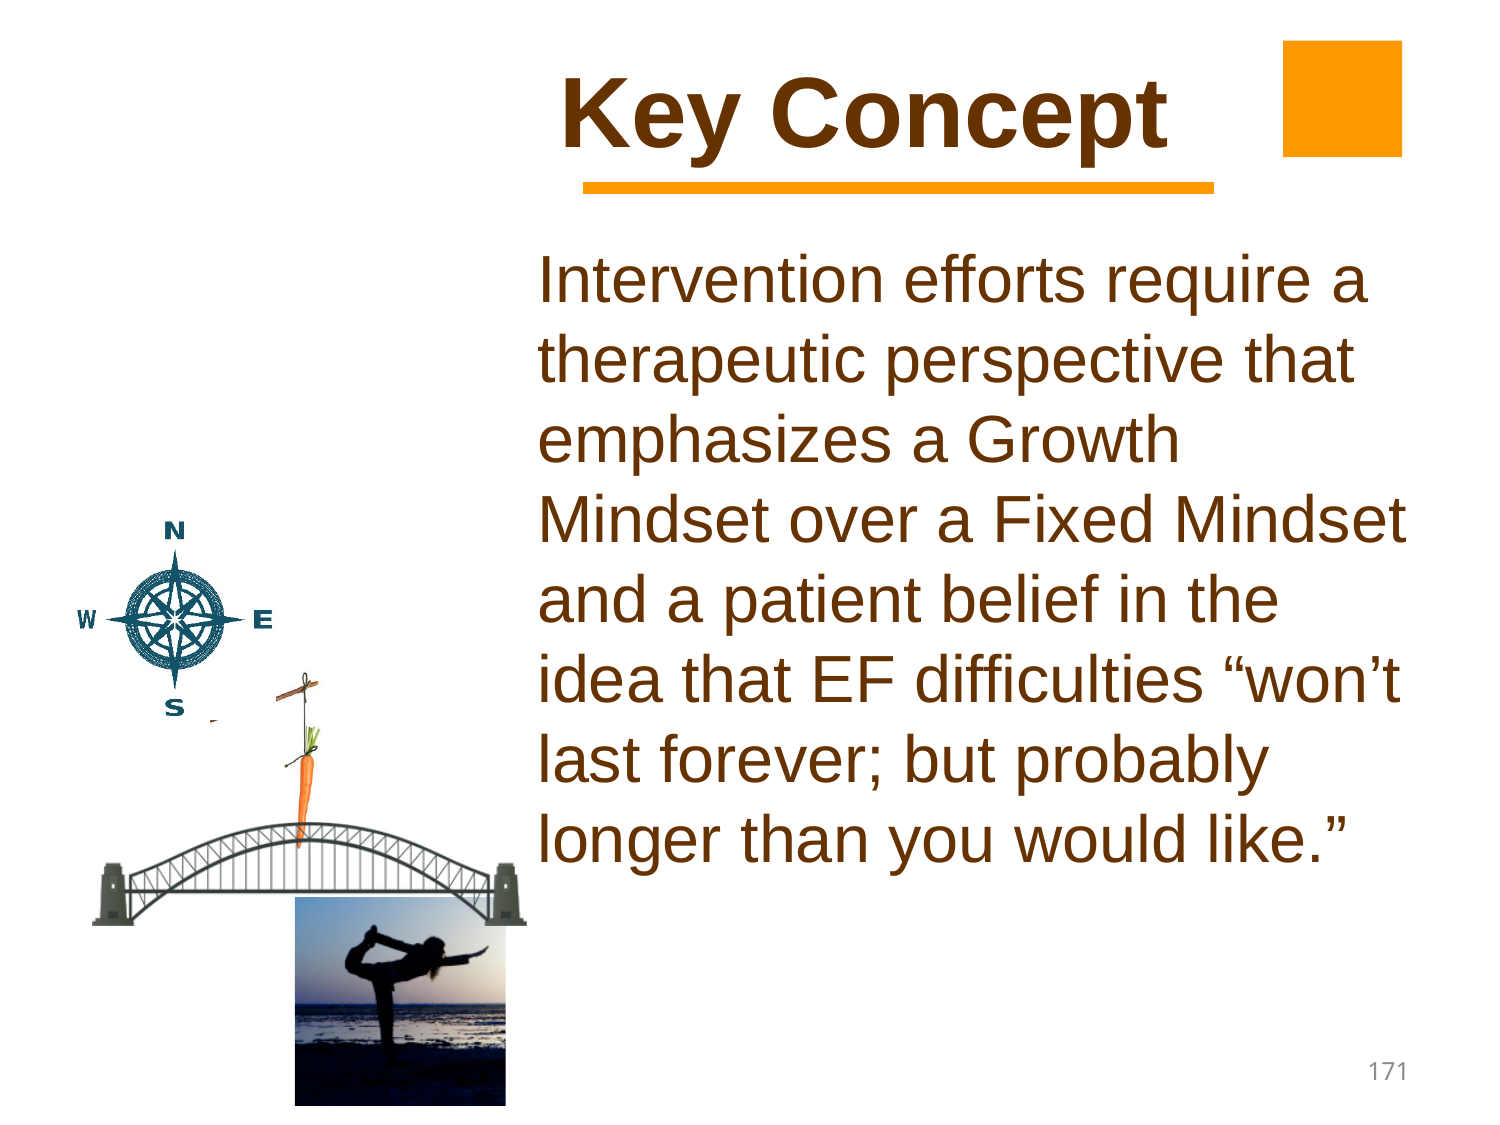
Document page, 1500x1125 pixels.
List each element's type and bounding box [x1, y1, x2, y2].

text_box [544, 40, 1185, 176]
picture [73, 517, 527, 1106]
text_box [1281, 38, 1404, 159]
slide_number [1074, 1042, 1425, 1103]
text_box [522, 228, 1425, 884]
